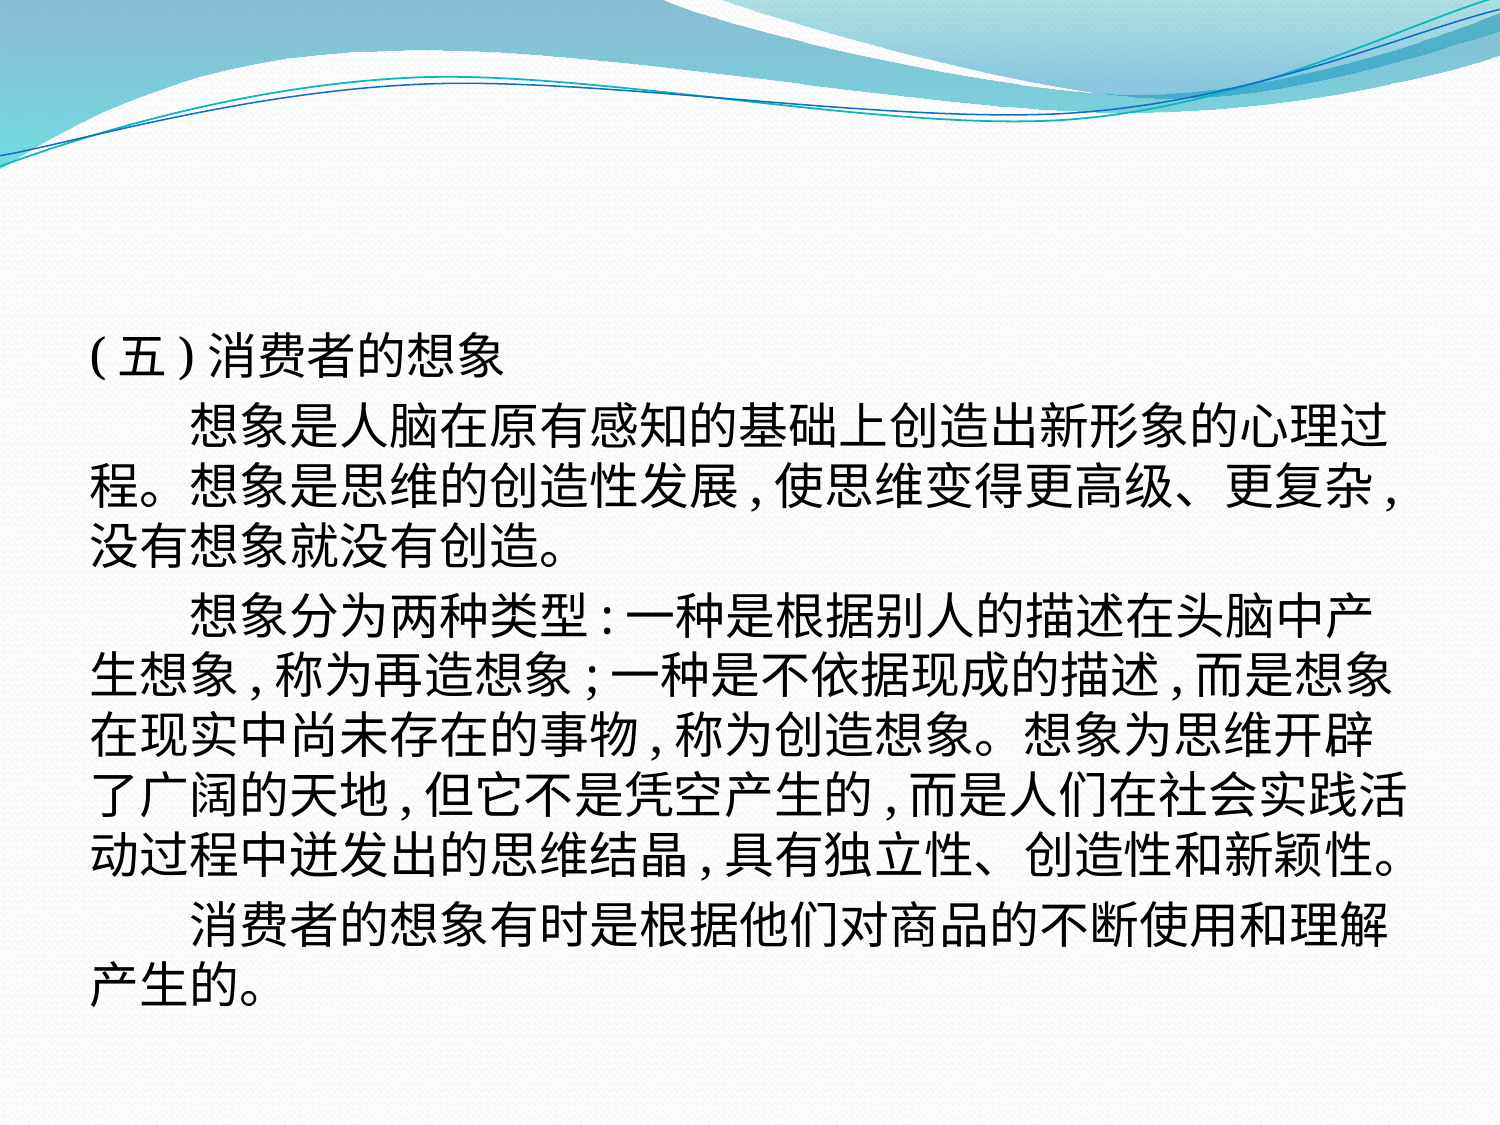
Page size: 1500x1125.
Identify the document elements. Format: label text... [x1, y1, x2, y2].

list (五)消费者的想象 想象是人脑在原有感知的基础上创造出新形象的心理过程。想象是思维的创造性发展,使思维变得更高级、更复杂,没有想象就没有创造。 想象分为两种类型:一种是根据别人的描述在头脑中产生想象,称为再造想象;一种是不依据现成的描述,而是想象在现实中尚未存在的事物,称为创造想象。想象为思维开辟了广阔的天地,但它不是凭空产生的,而是人们在社会实践活动过程中迸发出的思维结晶,具有独立性、创造性和新颖性。 消费者的想象有时是根据他们对商品的不断使用和理解产生的。 [75, 317, 1425, 1038]
